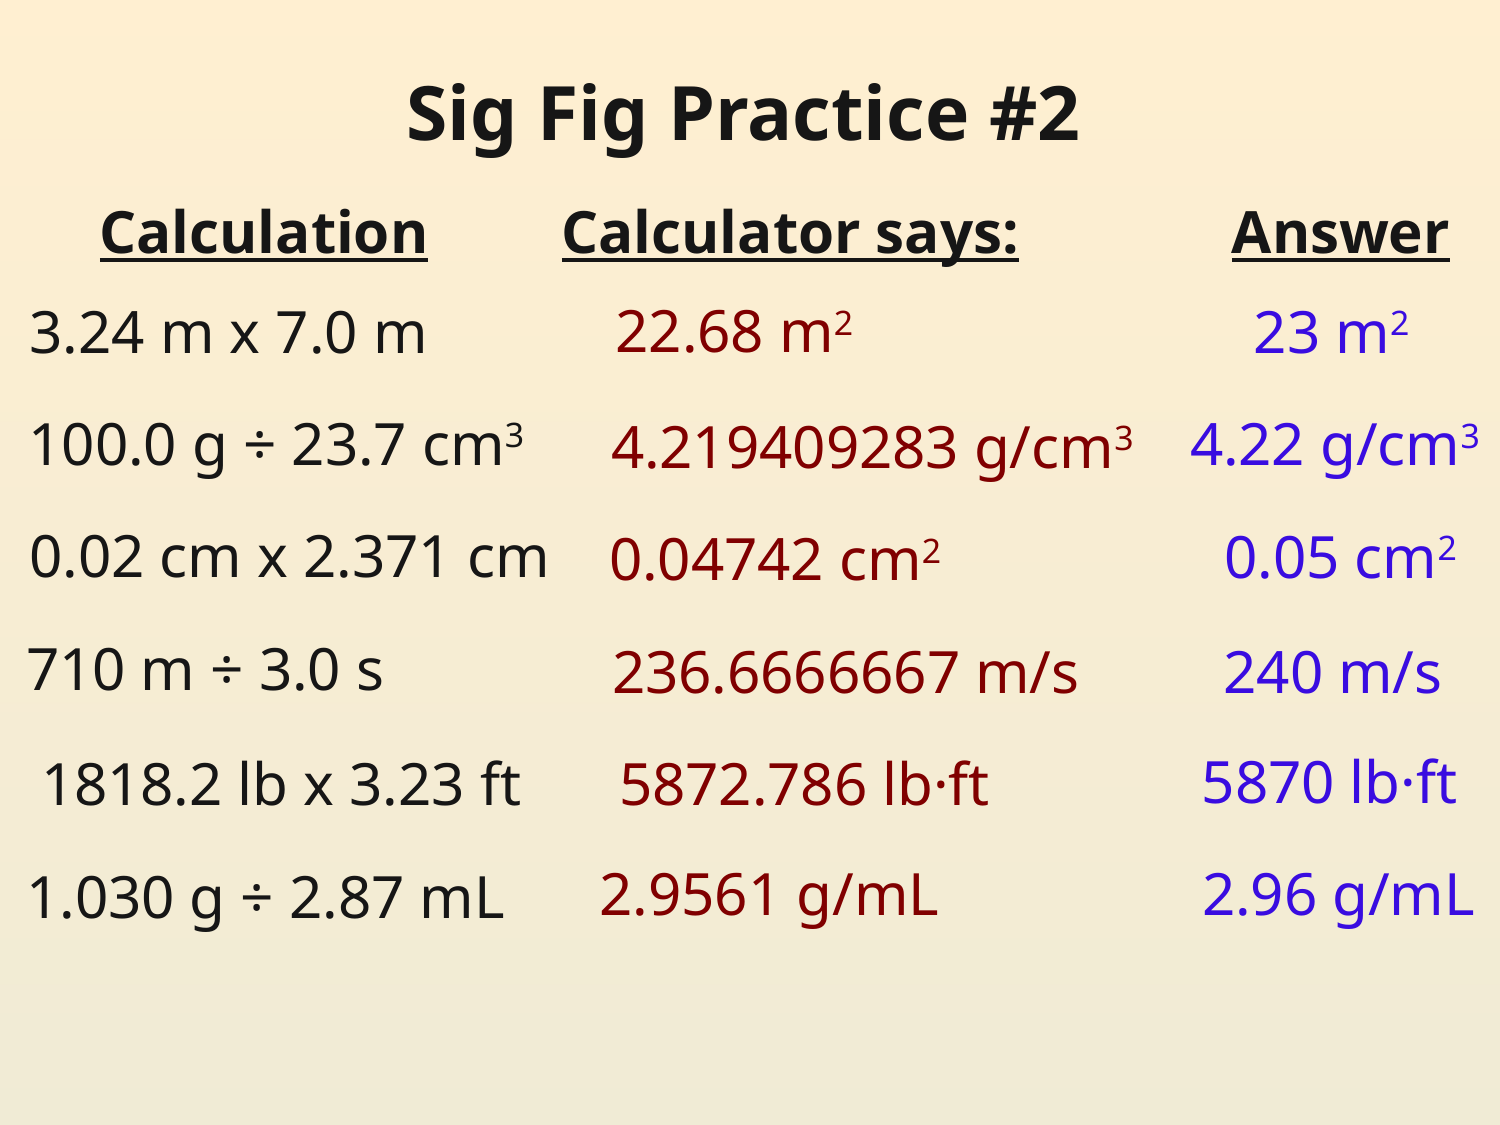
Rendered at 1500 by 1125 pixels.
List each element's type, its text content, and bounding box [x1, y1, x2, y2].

text_box 2.9561 g/mL [585, 849, 955, 935]
text_box 3.24 m x 7.0 m [14, 287, 443, 373]
text_box 100.0 g ÷ 23.7 cm3 [13, 399, 540, 485]
text_box 0.05 cm2 [1209, 512, 1472, 598]
text_box 1.030 g ÷ 2.87 mL [11, 852, 520, 938]
text_box Answer [1217, 187, 1465, 273]
text_box 5870 lb·ft [1187, 737, 1500, 893]
text_box 4.22 g/cm3 [1175, 399, 1495, 485]
text_box 0.04742 cm2 [594, 514, 957, 600]
text_box 5872.786 lb·ft [604, 739, 1005, 825]
text_box 23 m2 [1239, 287, 1425, 373]
text_box 710 m ÷ 3.0 s [11, 624, 400, 710]
text_box 4.219409283 g/cm3 [596, 402, 1149, 488]
text_box 236.6666667 m/s [597, 627, 1095, 713]
text_box 1818.2 lb x 3.23 ft [26, 739, 537, 825]
text_box 240 m/s [1208, 627, 1458, 713]
text_box 22.68 m2 [600, 287, 869, 372]
text_box Calculation [85, 187, 444, 273]
text_box 0.02 cm x 2.371 cm [14, 512, 565, 597]
title Sig Fig Practice #2 [99, 36, 1388, 163]
text_box 2.96 g/mL [1187, 849, 1490, 935]
text_box Calculator says: [547, 187, 1034, 273]
